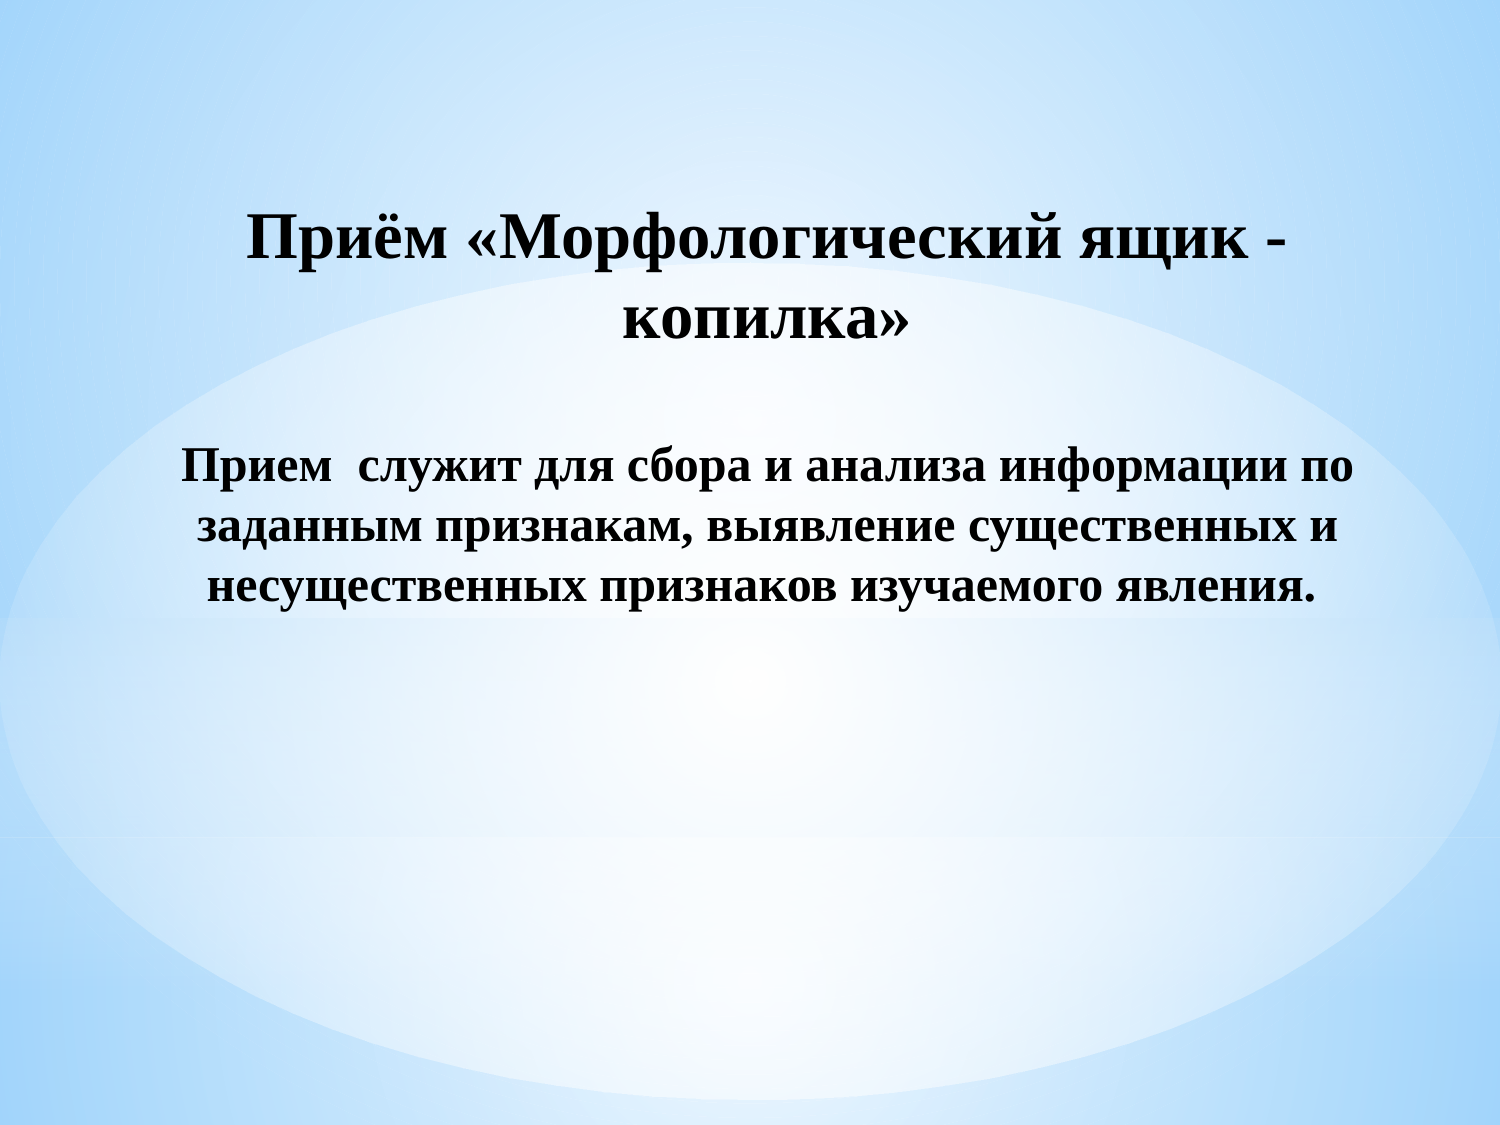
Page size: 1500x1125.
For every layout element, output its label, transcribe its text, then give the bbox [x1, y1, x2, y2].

text_box Приём «Морфологический ящик - копилка» Прием служит для сбора и анализа информации по заданным признакам, выявление существенных и несущественных признаков изучаемого явления. [100, 184, 1436, 620]
